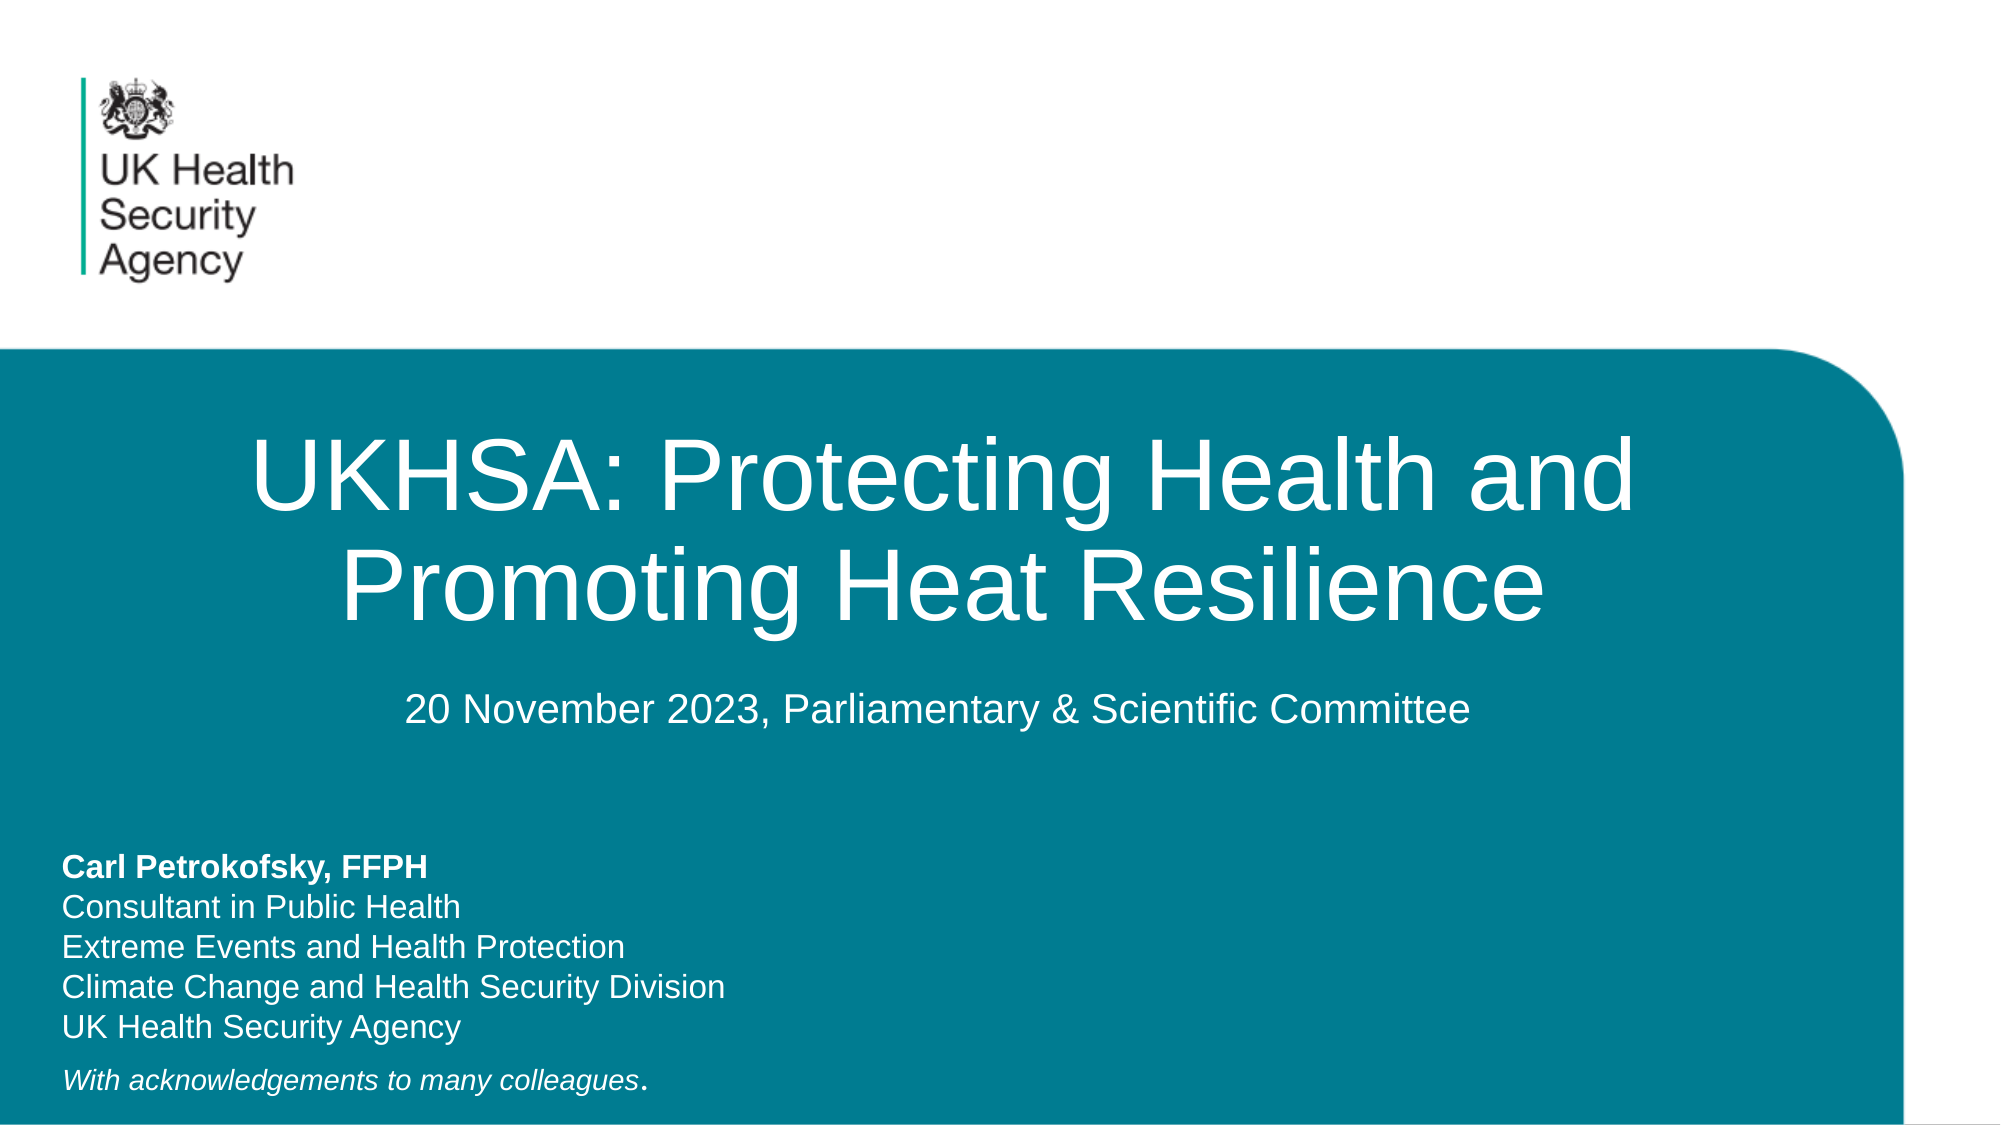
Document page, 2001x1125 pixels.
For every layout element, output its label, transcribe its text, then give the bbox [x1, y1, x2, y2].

title UKHSA: Protecting Health and Promoting Heat Resilience 20 November 2023, Parliamentary & Scientific Committee [84, 414, 1804, 807]
text_box Carl Petrokofsky, FFPH Consultant in Public Health Extreme Events and Health Protection Climate Change and Health Security Division UK Health Security Agency [46, 837, 1514, 1125]
text_box With acknowledgements to many colleagues. [47, 1046, 665, 1106]
